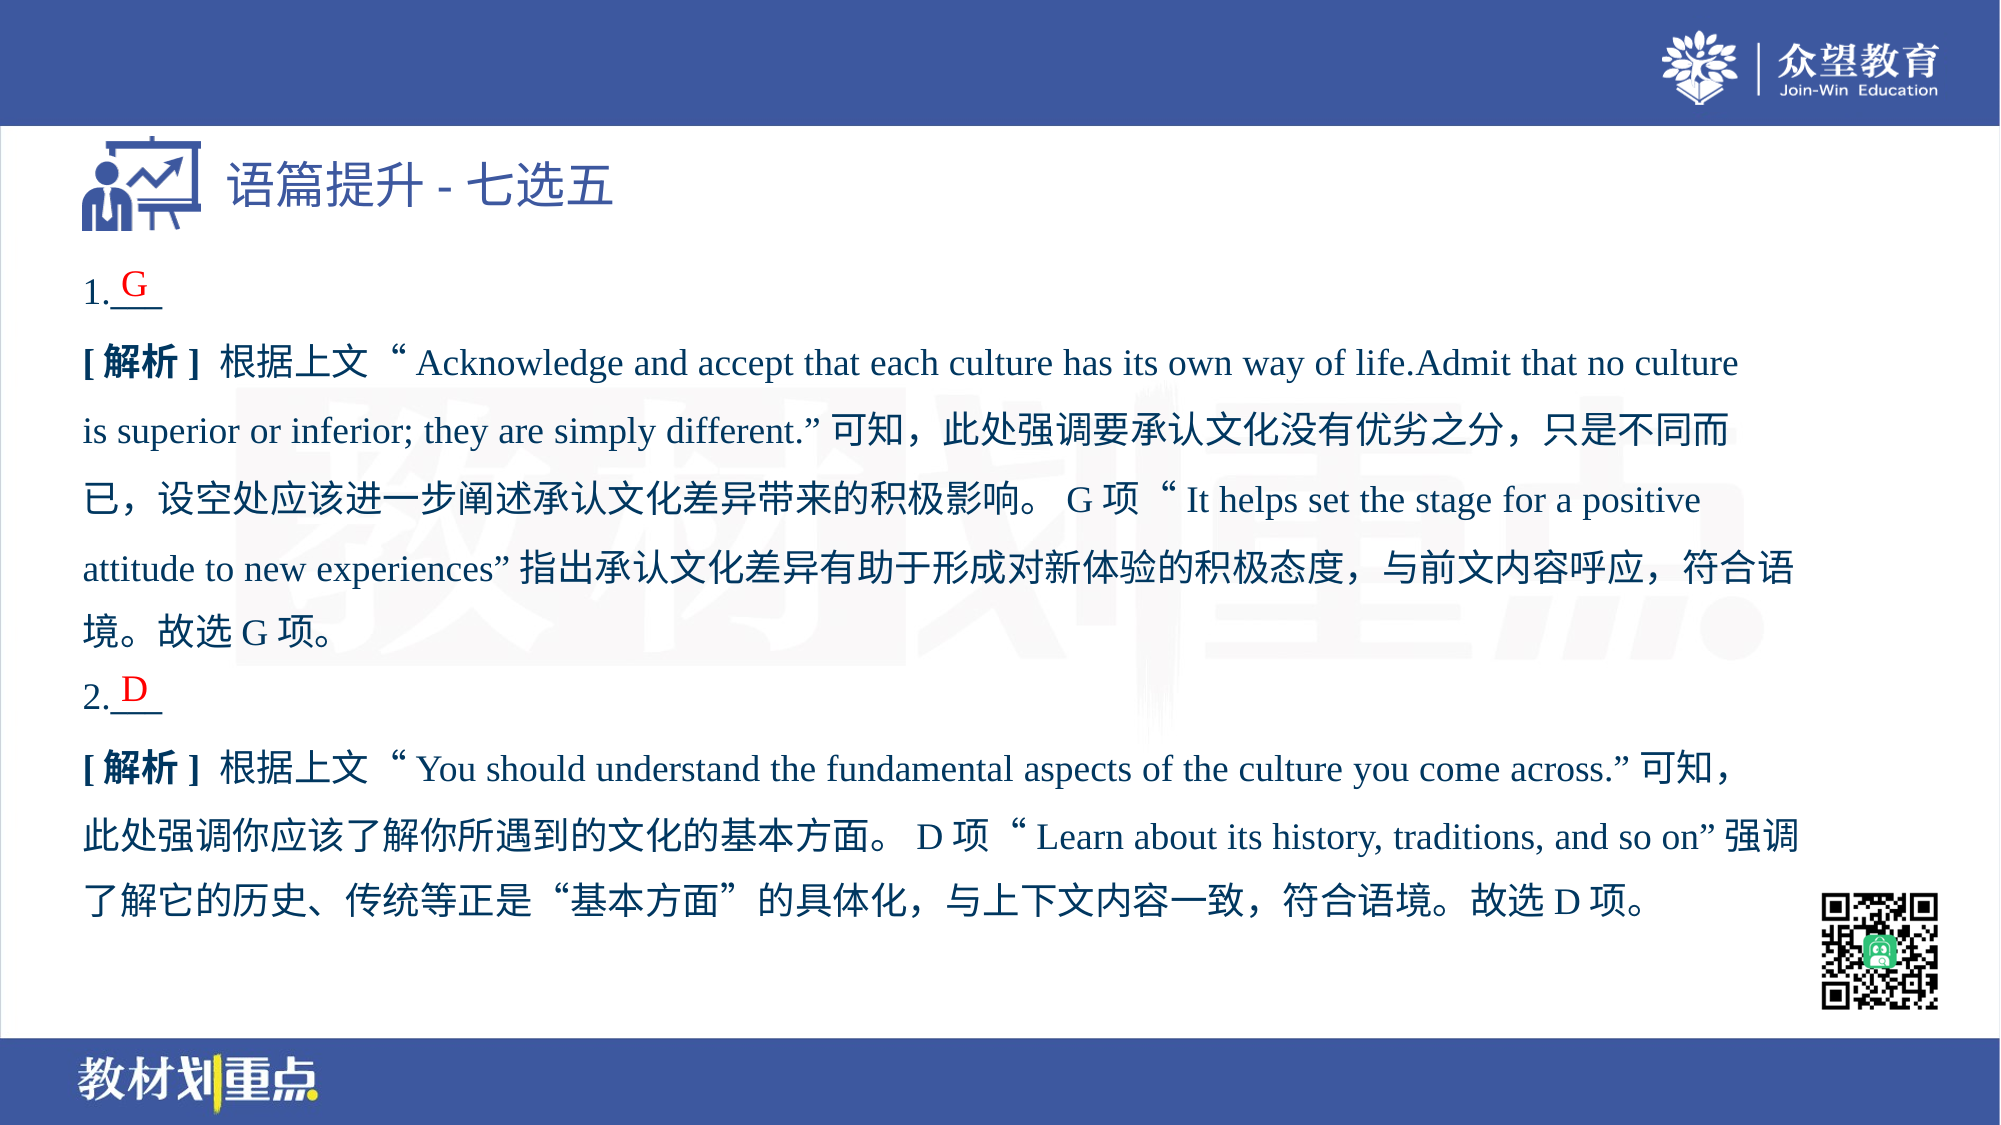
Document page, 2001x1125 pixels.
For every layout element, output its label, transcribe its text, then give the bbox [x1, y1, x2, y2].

text_box D [107, 644, 162, 703]
text_box [解析] 根据上文“You should understand the fundamental aspects of the culture you come across.”可知， 此处强调你应该了解你所遇到的文化的基本方面。D项“Learn about its history, traditions, and so on”强调 了解它的历史、传统等正是“基本方面”的具体化，与上下文内容一致，符合语境。故选D项。 [82, 719, 1817, 916]
text_box 1.___ [82, 247, 1817, 306]
text_box [解析] 根据上文“Acknowledge and accept that each culture has its own way of life.Admit that no culture is superior or inferior; they are simply different.”可知，此处强调要承认文化没有优劣之分，只是不同而 已，设空处应该进一步阐述承认文化差异带来的积极影响。G项“It helps set the stage for a positive attitude to new experiences”指出承认文化差异有助于形成对新体验的积极态度，与前文内容呼应，符合语 境。故选G项。 [82, 313, 1817, 647]
text_box G [107, 238, 162, 298]
text_box 2.___ [82, 652, 1817, 711]
picture [0, 0, 2000, 1125]
